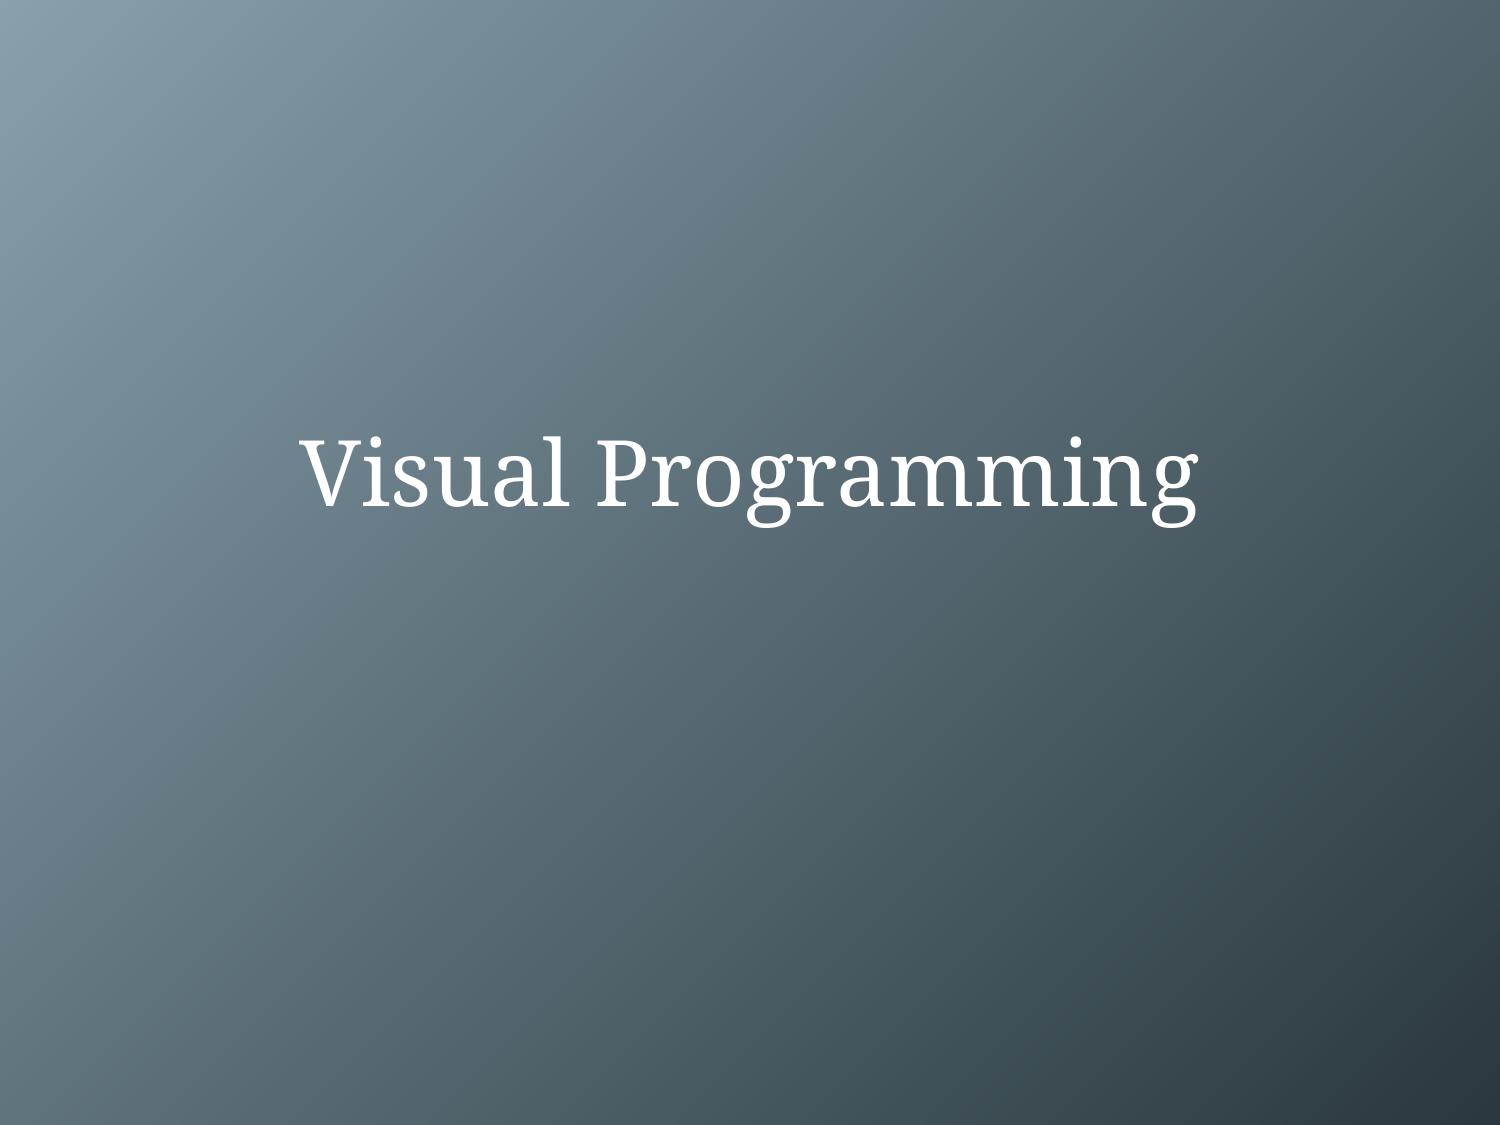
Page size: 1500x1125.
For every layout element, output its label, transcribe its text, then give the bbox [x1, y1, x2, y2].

title Visual Programming [112, 349, 1388, 591]
